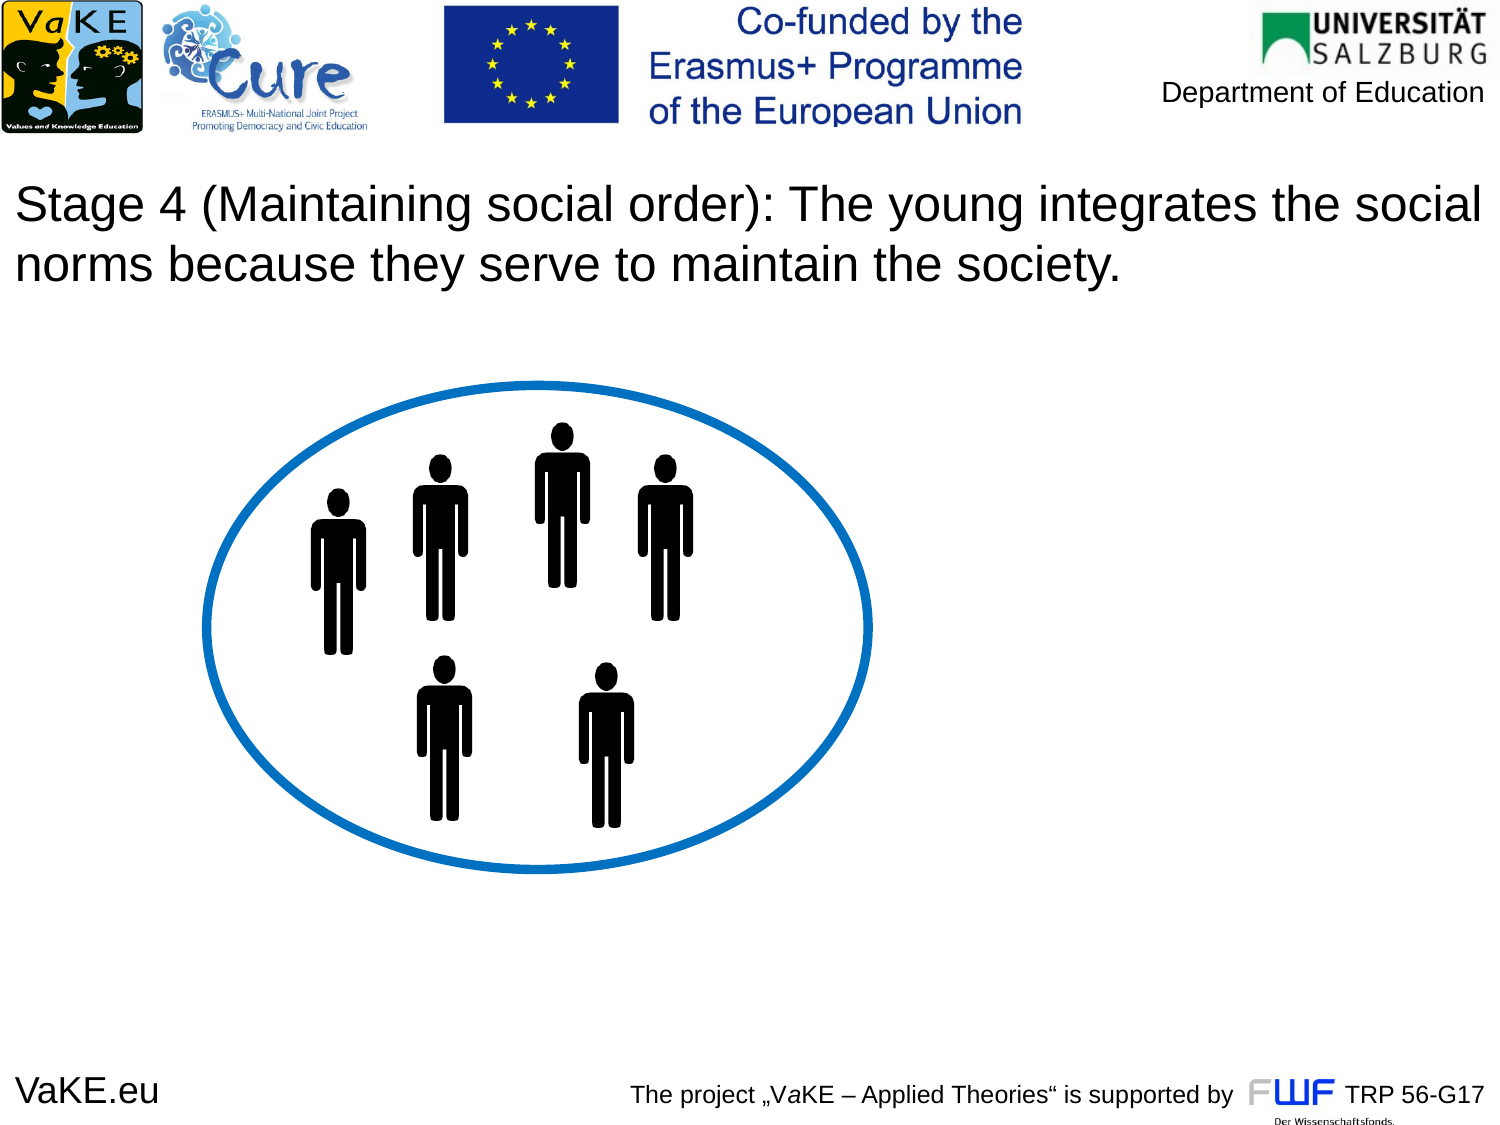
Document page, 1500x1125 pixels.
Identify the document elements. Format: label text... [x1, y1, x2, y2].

picture [399, 443, 479, 628]
picture [0, 0, 145, 135]
picture [1249, 1079, 1394, 1125]
picture [403, 643, 482, 829]
picture [520, 410, 600, 596]
picture [1249, 0, 1500, 78]
picture [624, 443, 703, 628]
picture [297, 477, 376, 662]
text_box [204, 383, 871, 872]
text_box Stage 4 (Maintaining social order): The young integrates the social norms because they serve to maintain the society. [0, 164, 1500, 359]
picture [565, 650, 644, 836]
